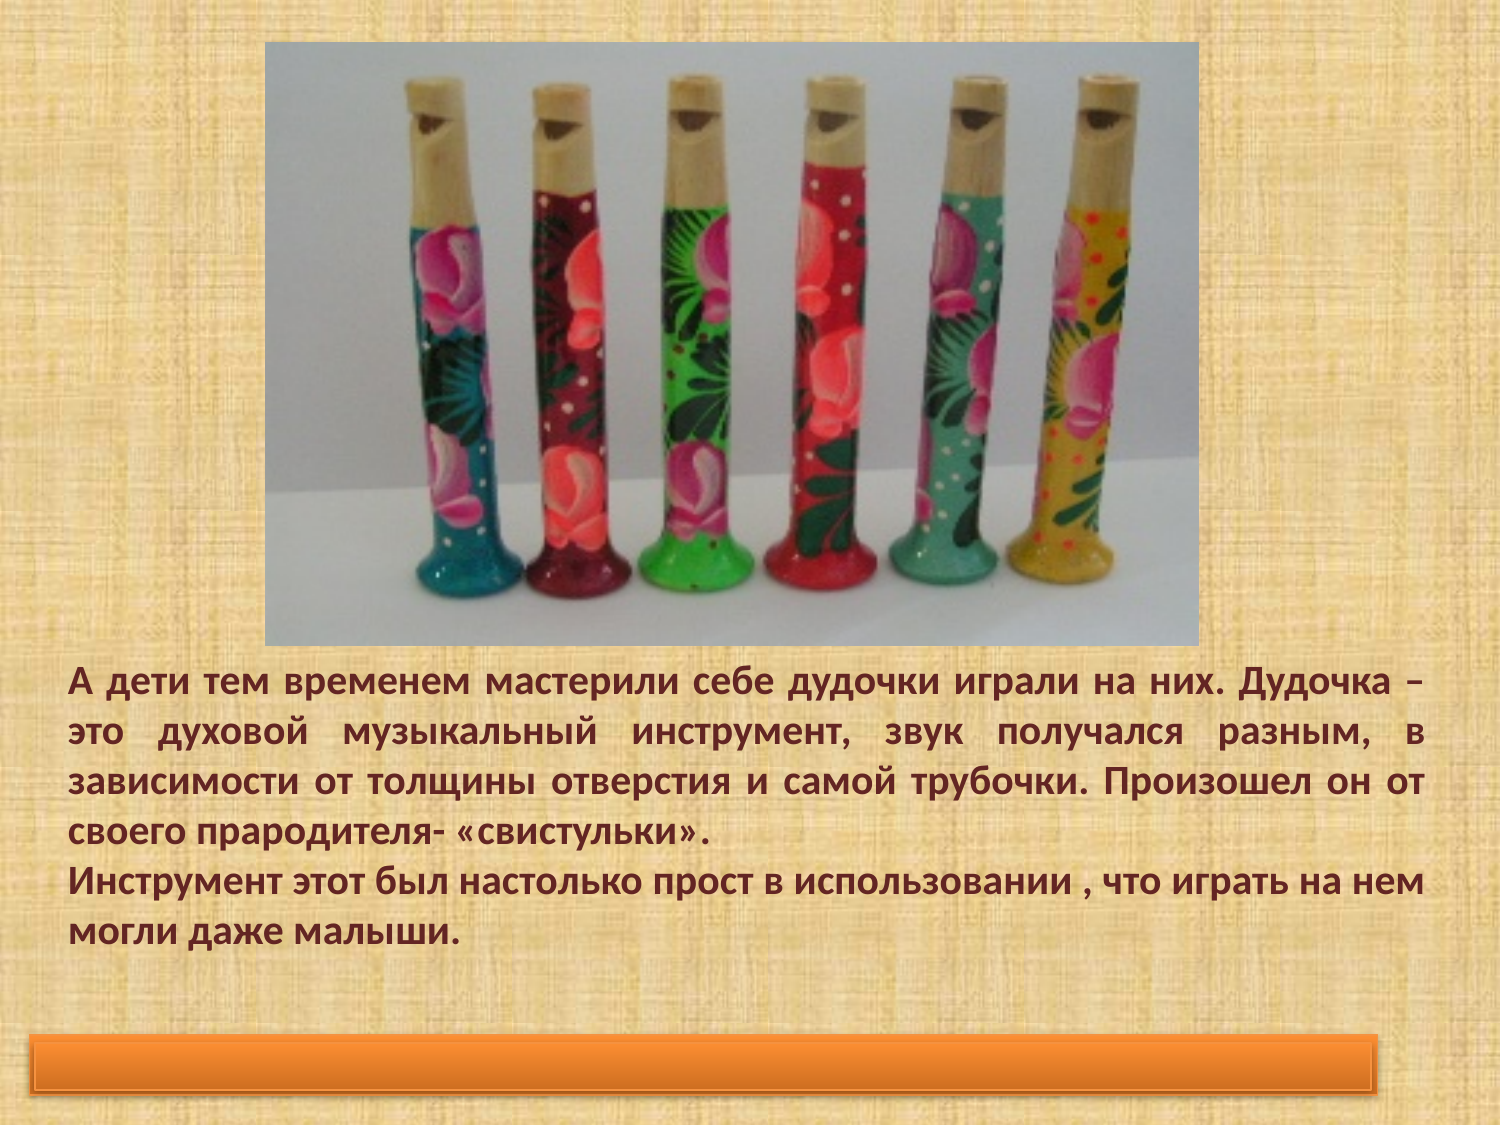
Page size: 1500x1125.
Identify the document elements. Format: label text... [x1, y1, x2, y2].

text_box [34, 1042, 1372, 1091]
text_box А дети тем временем мастерили себе дудочки играли на них. Дудочка –это духовой музыкальный инструмент, звук получался разным, в зависимости от толщины отверстия и самой трубочки. Произошел он от своего прародителя- «свистульки». Инструмент этот был настолько прост в использовании , что играть на нем могли даже малыши. [53, 645, 1441, 1011]
picture [0, 0, 1500, 1125]
